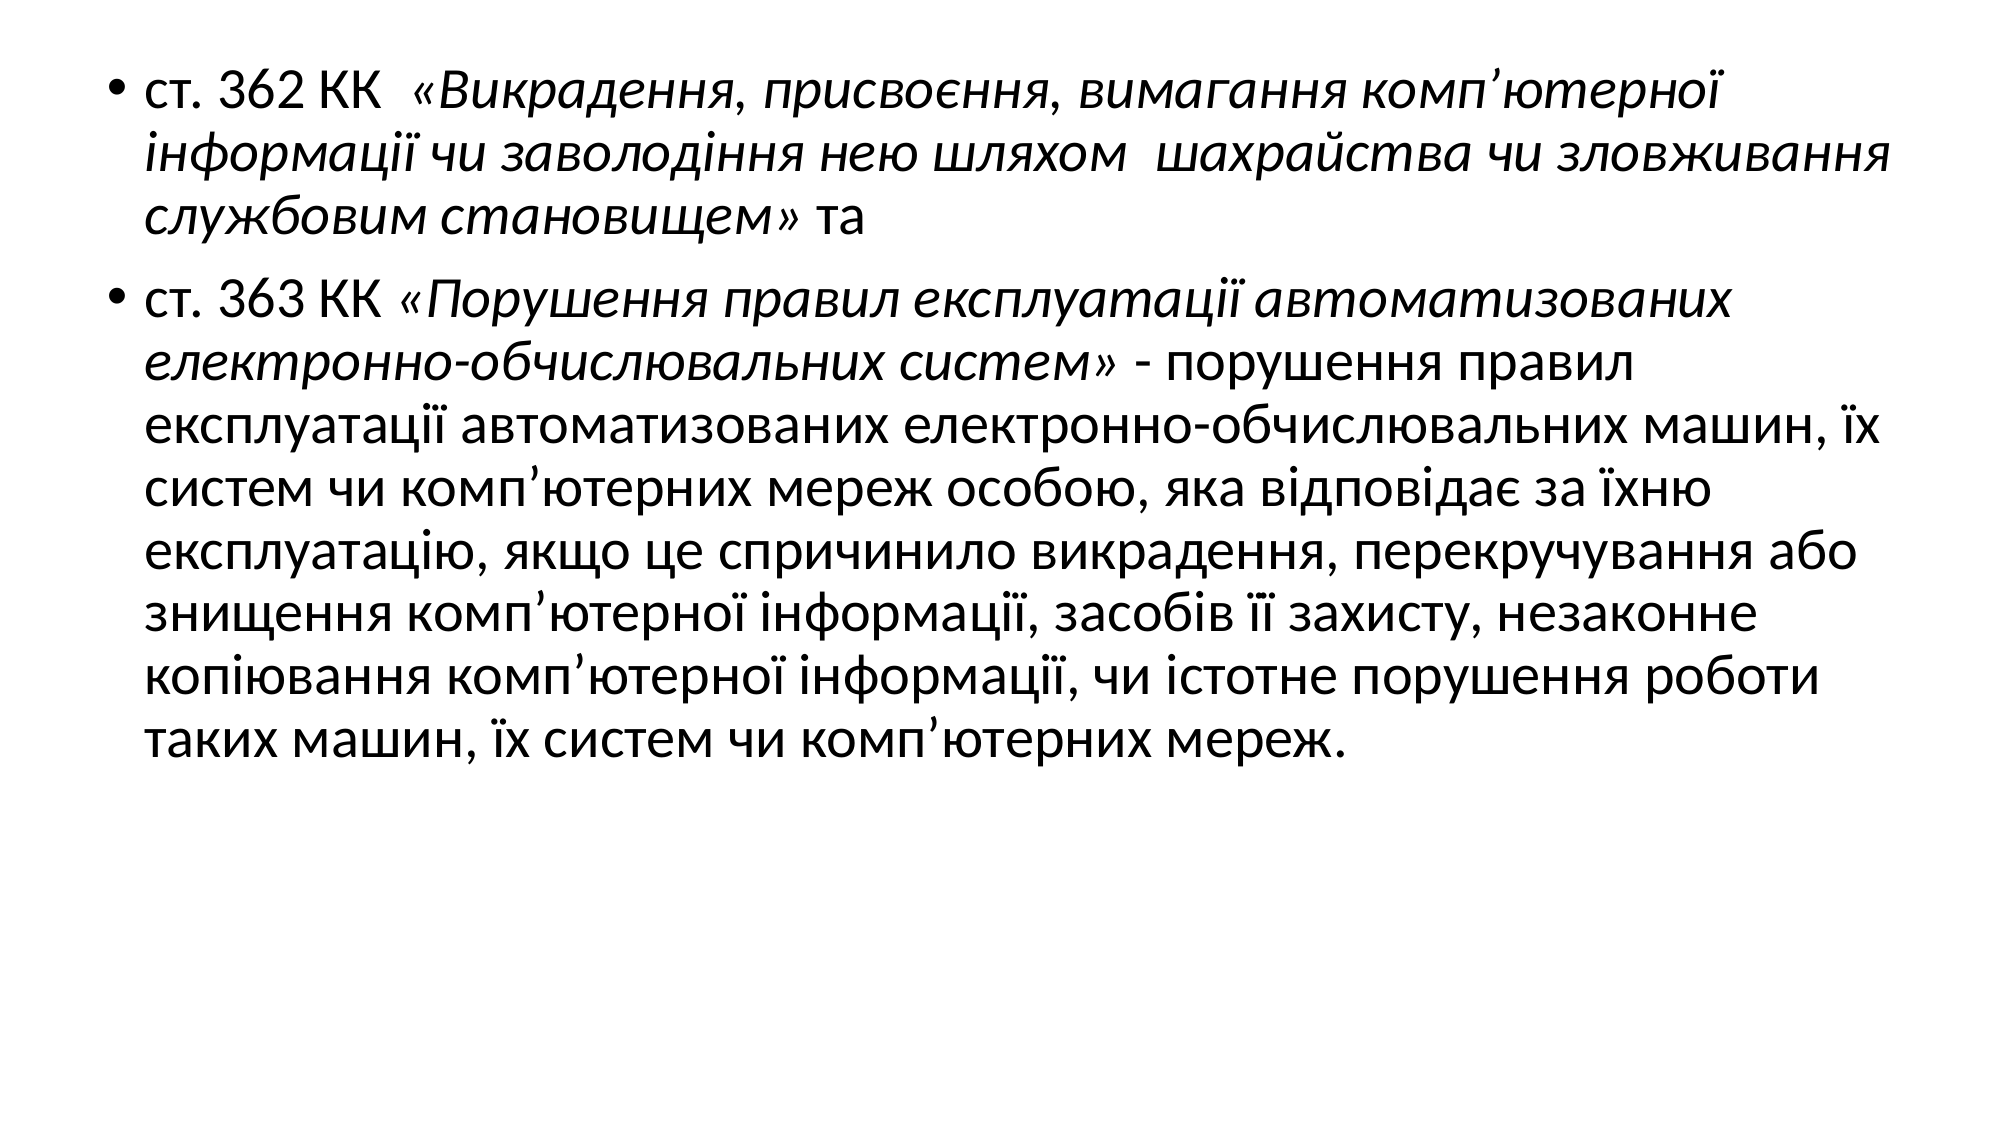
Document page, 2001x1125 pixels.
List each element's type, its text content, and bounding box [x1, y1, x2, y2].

list ст. 362 КК «Викрадення, присвоєння, вимагання комп’ютерної інформації чи заволодіння нею шляхом шахрайства чи зловживання службовим становищем» та ст. 363 КК «Порушення правил експлуатації автоматизованих електронно-обчислювальних систем» - порушення правил експлуатації автоматизованих електронно-обчислювальних машин, їх систем чи комп’ютерних мереж особою, яка відповідає за їхню експлуатацію, якщо це спричинило викрадення, перекручування або знищення комп’ютерної інформації, засобів її захисту, незаконне копіювання комп’ютерної інформації, чи істотне порушення роботи таких машин, їх систем чи комп’ютерних мереж. [91, 50, 1947, 855]
